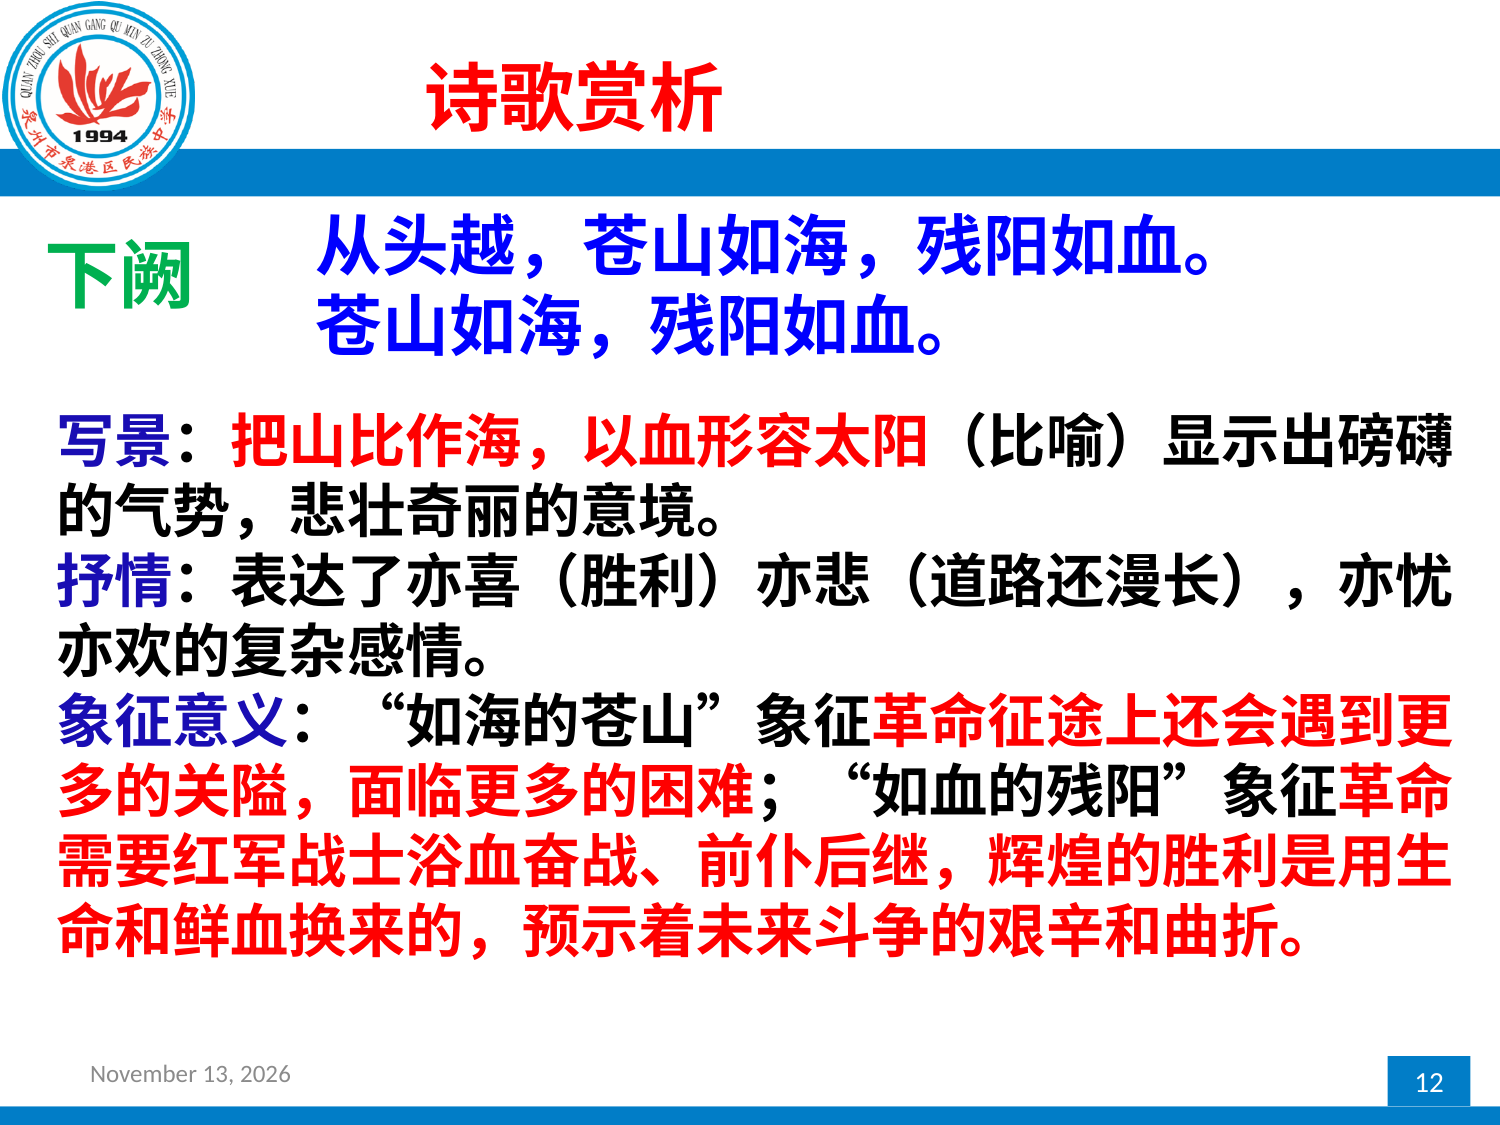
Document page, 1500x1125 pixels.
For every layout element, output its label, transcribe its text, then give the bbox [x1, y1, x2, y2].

text_box 写景：把山比作海，以血形容太阳（比喻）显示出磅礴的气势，悲壮奇丽的意境。 抒情：表达了亦喜（胜利）亦悲（道路还漫长），亦忧亦欢的复杂感情。 象征意义：“如海的苍山”象征革命征途上还会遇到更多的关隘，面临更多的困难；“如血的残阳”象征革命需要红军战士浴血奋战、前仆后继，辉煌的胜利是用生命和鲜血换来的，预示着未来斗争的艰辛和曲折。 [41, 397, 1500, 1042]
text_box 下阙 [29, 219, 216, 325]
picture [120, 114, 195, 191]
text_box 从头越，苍山如海，残阳如血。 苍山如海，残阳如血。 [301, 196, 1282, 371]
picture [110, 1, 195, 79]
picture [2, 107, 78, 191]
picture [9, 6, 189, 186]
text_box 诗歌赏析 [409, 42, 740, 148]
picture [2, 1, 88, 86]
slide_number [75, 1042, 425, 1103]
